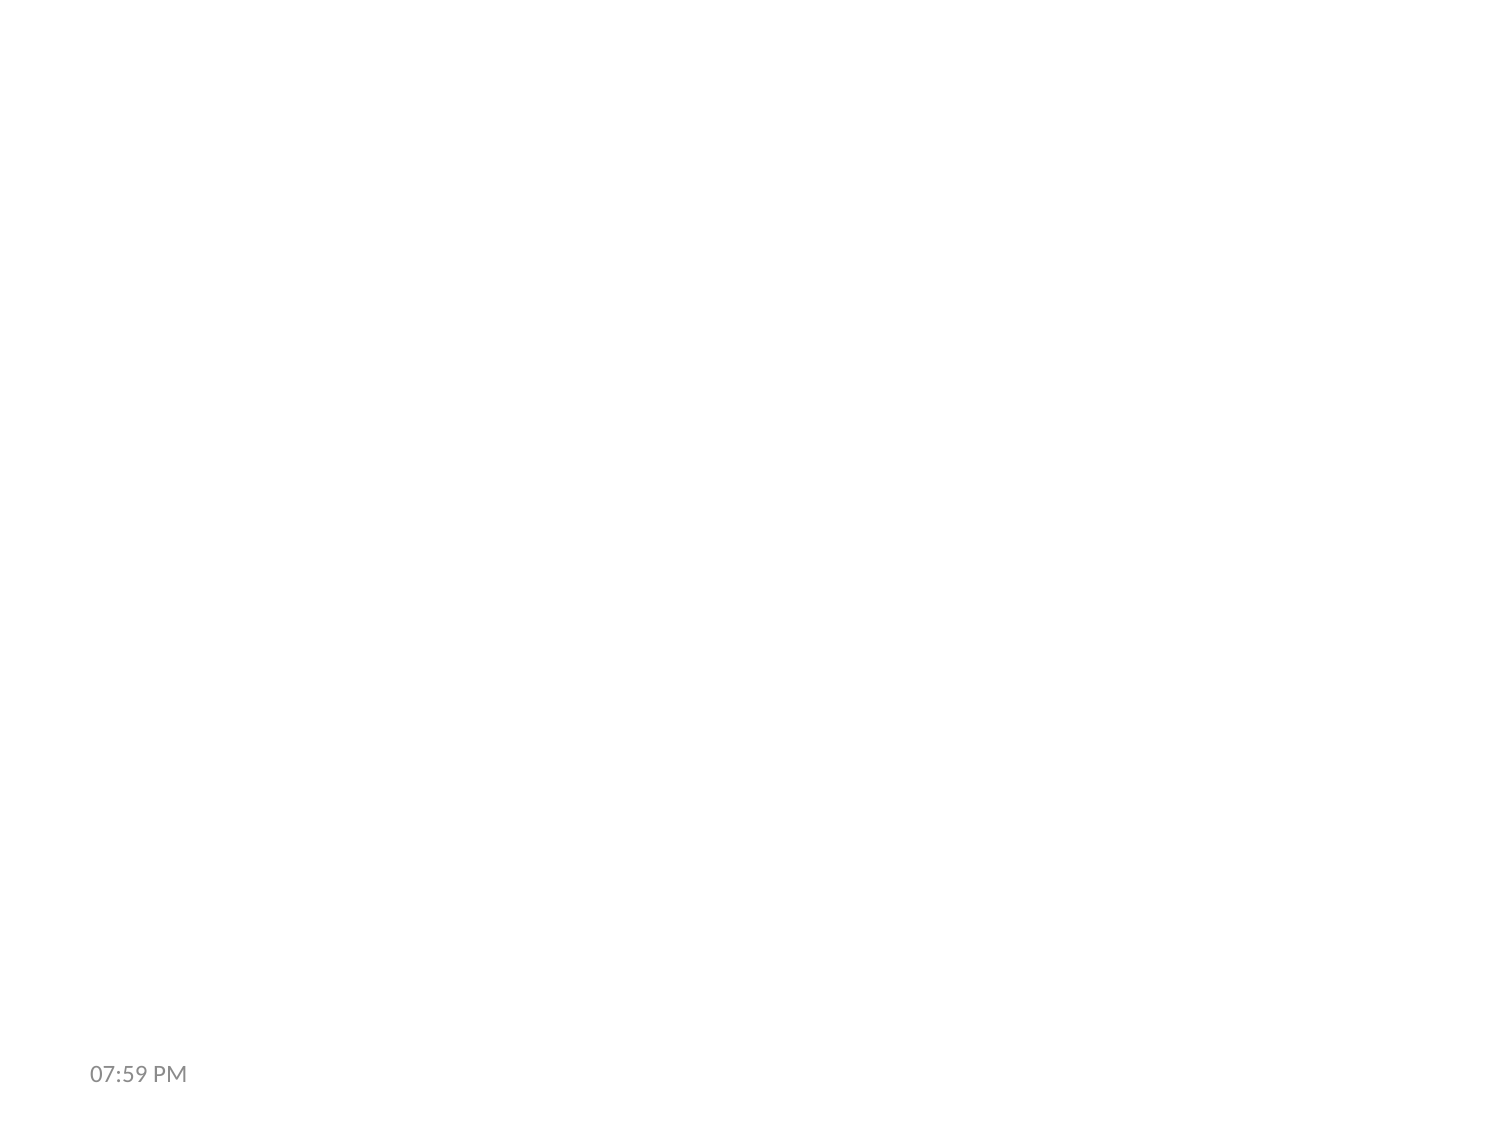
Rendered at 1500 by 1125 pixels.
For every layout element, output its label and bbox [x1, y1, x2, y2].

slide_number [75, 1042, 425, 1103]
